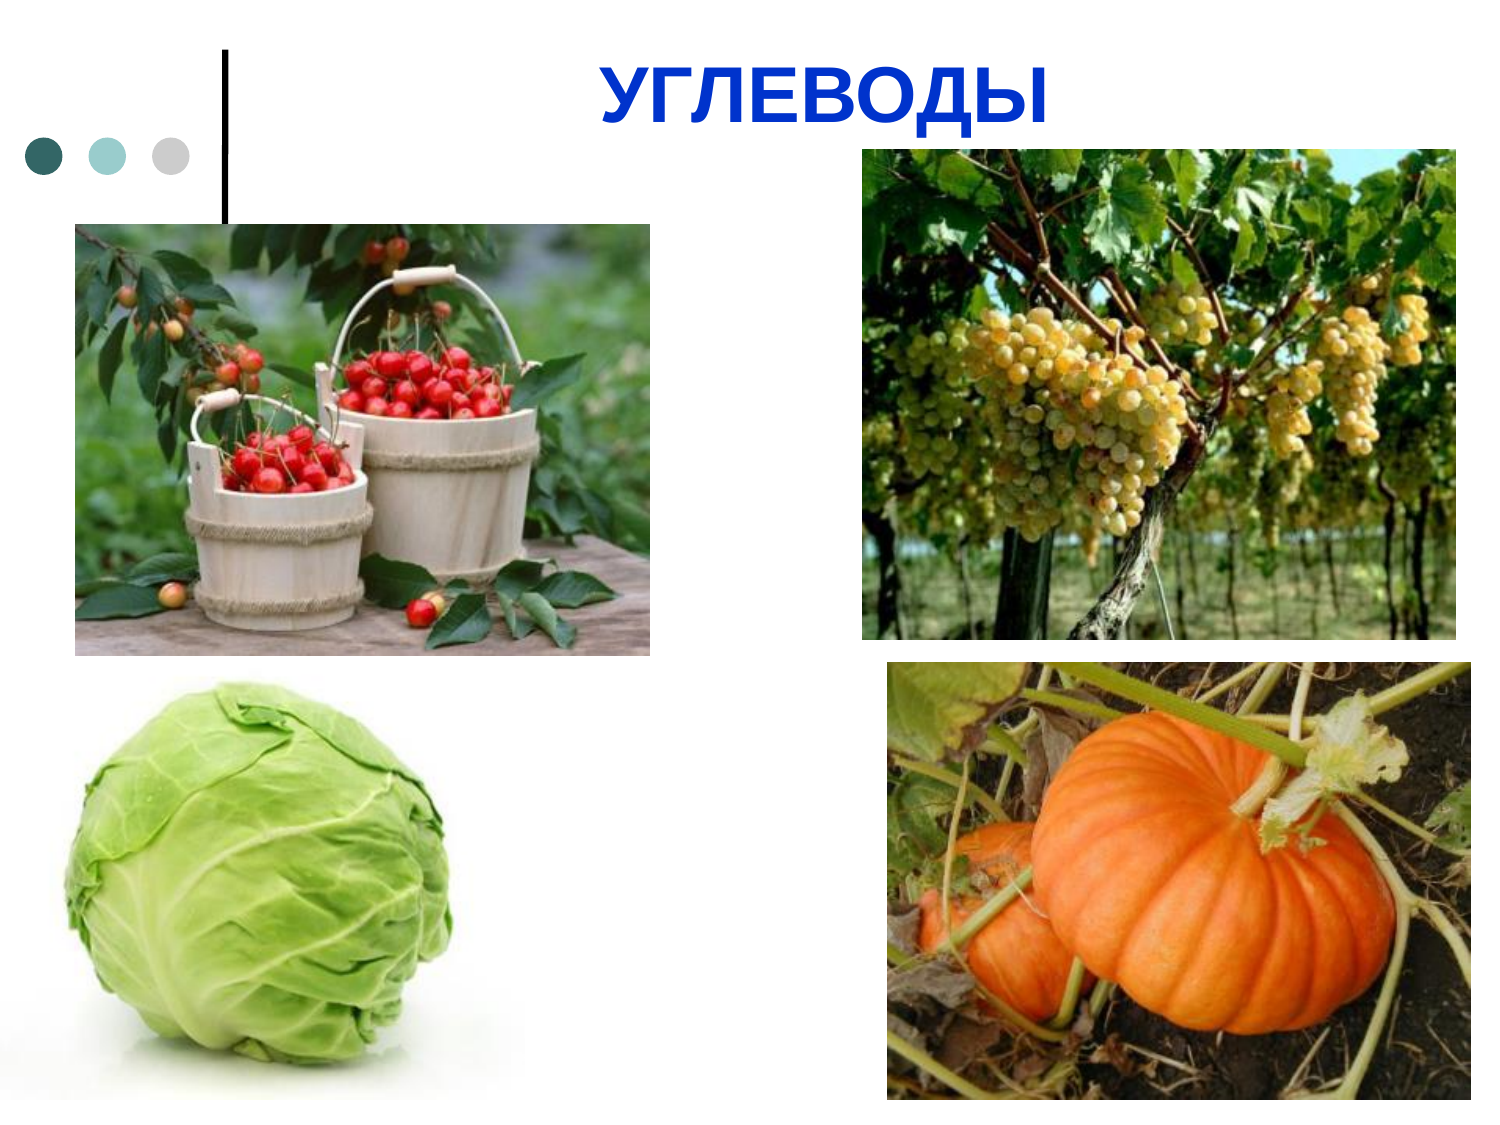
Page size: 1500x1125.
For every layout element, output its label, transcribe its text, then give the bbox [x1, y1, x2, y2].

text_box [862, 149, 1456, 641]
text_box УГЛЕВОДЫ [249, 31, 1400, 150]
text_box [74, 224, 650, 657]
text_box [0, 651, 525, 1100]
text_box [887, 662, 1471, 1100]
